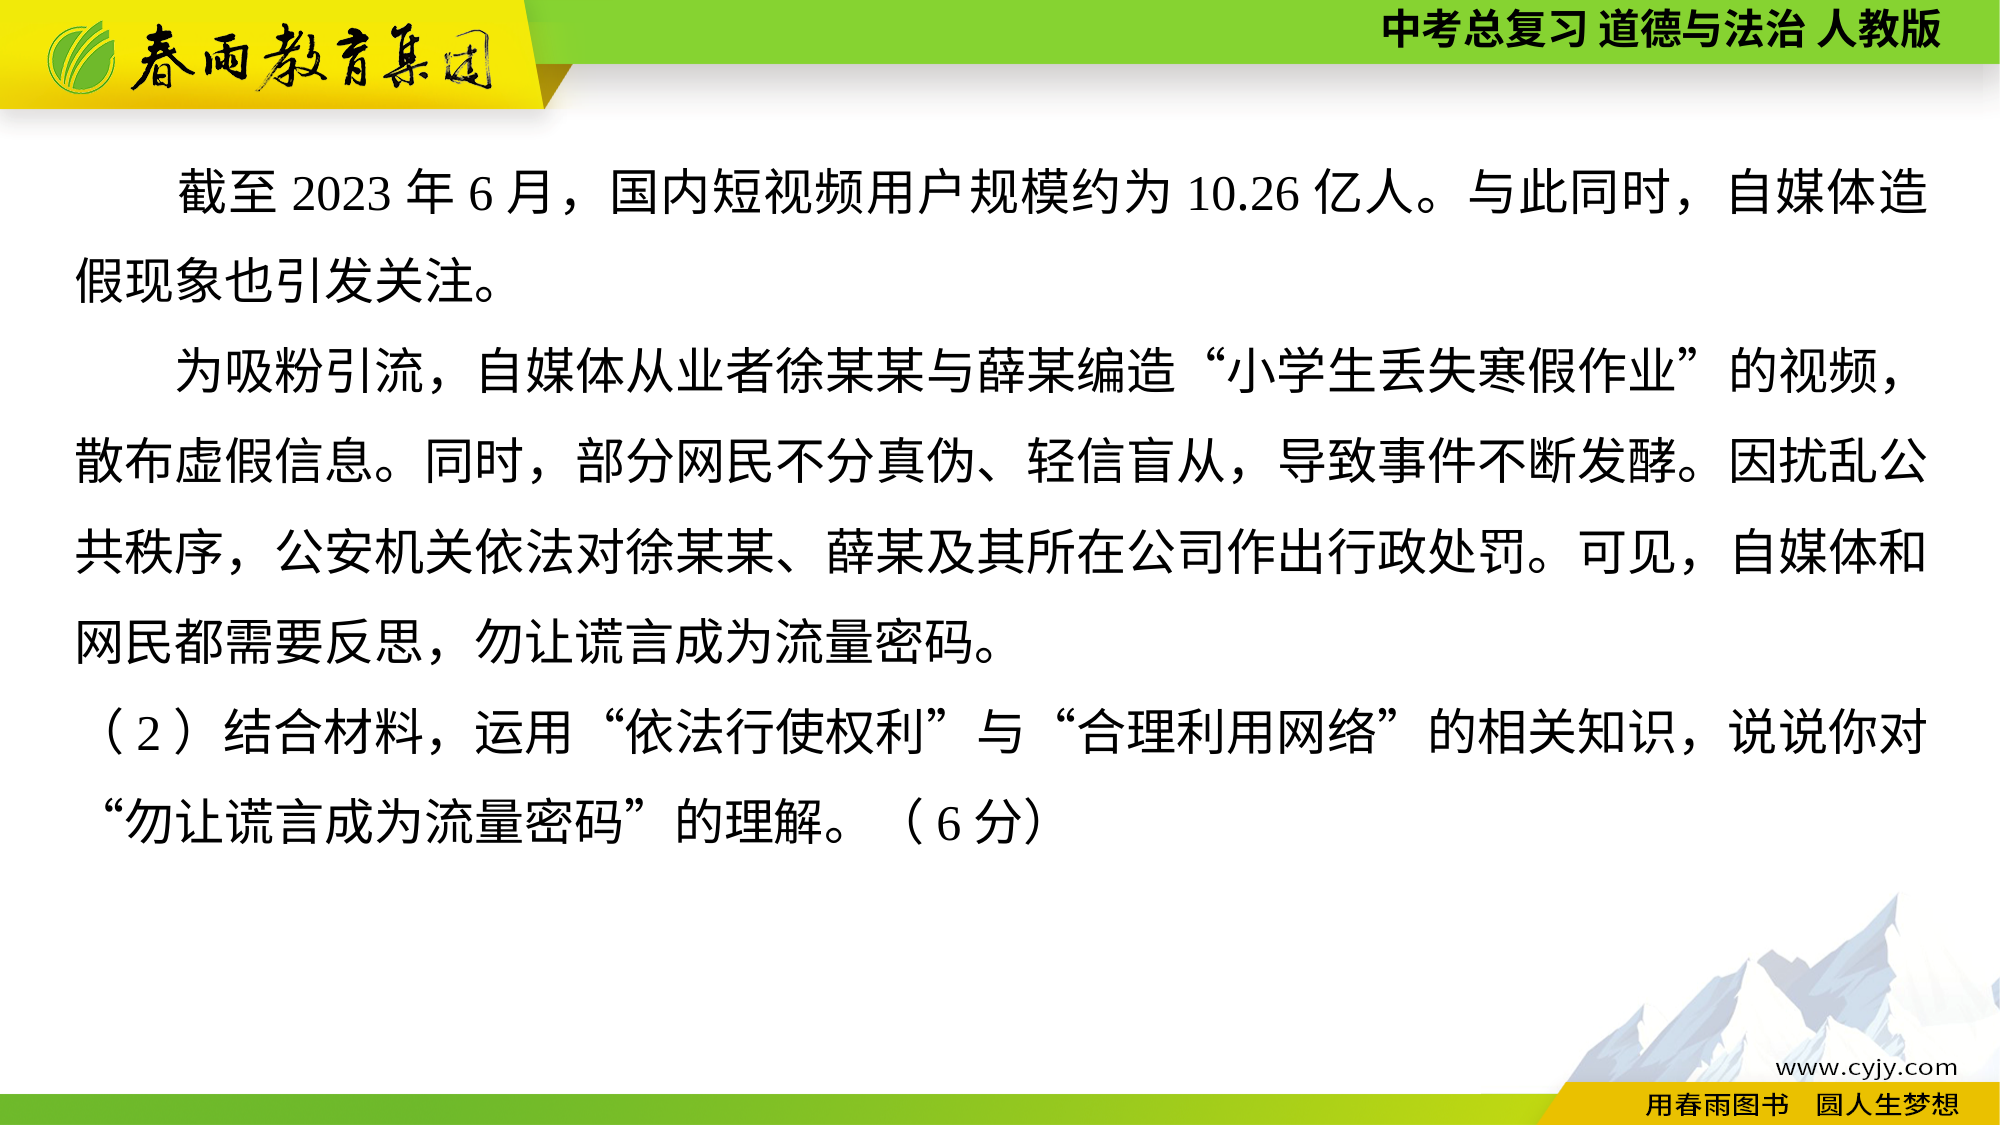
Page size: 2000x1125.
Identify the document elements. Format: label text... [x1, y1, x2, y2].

list 截至2023年6月，国内短视频用户规模约为10.26亿人。与此同时，自媒体造假现象也引发关注。 为吸粉引流，自媒体从业者徐某某与薛某编造“小学生丢失寒假作业”的视频，散布虚假信息。同时，部分网民不分真伪、轻信盲从，导致事件不断发酵。因扰乱公共秩序，公安机关依法对徐某某、薛某及其所在公司作出行政处罚。可见，自媒体和网民都需要反思，勿让谎言成为流量密码。 （2）结合材料，运用“依法行使权利”与“合理利用网络”的相关知识，说说你对“勿让谎言成为流量密码”的理解。（6分） [59, 122, 1944, 854]
picture [0, 0, 2000, 1125]
